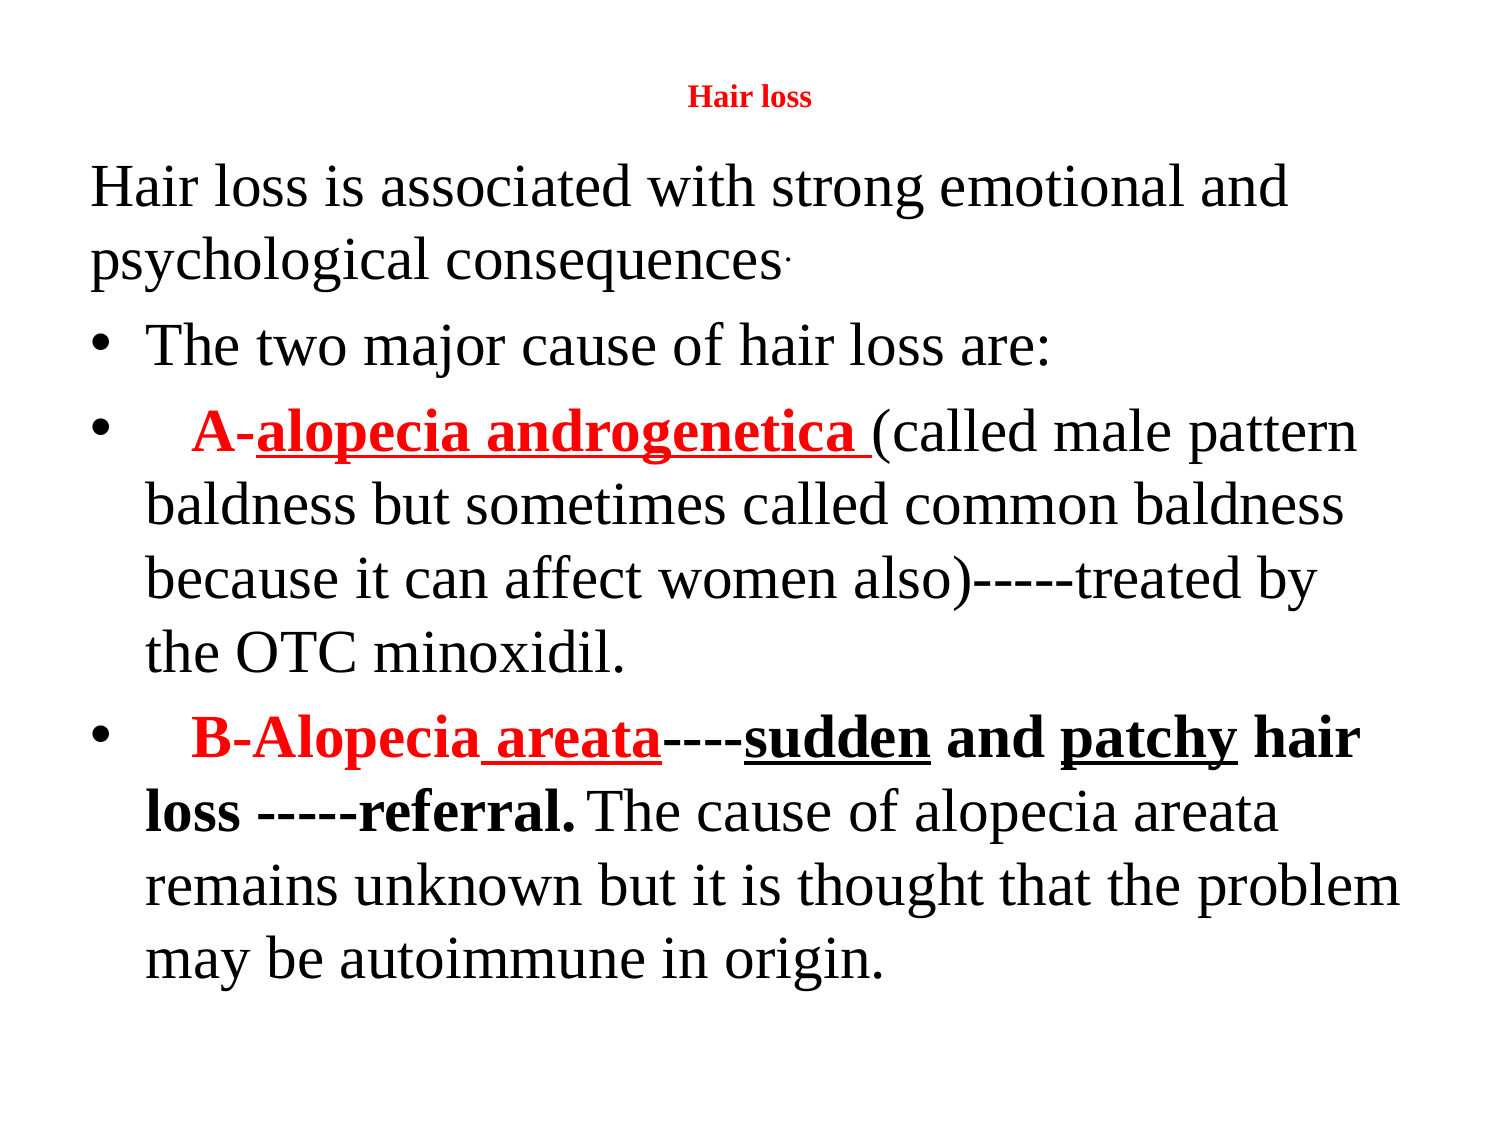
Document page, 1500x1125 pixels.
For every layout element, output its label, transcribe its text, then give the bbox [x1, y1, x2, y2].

title Hair loss [75, 66, 1425, 137]
list Hair loss is associated with strong emotional and psychological consequences. The two major cause of hair loss are: A-alopecia androgenetica (called male pattern baldness but sometimes called common baldness because it can affect women also)-----treated by the OTC minoxidil. B-Alopecia areata----sudden and patchy hair loss -----referral. The cause of alopecia areata remains unknown but it is thought that the problem may be autoimmune in origin. [75, 137, 1425, 1005]
